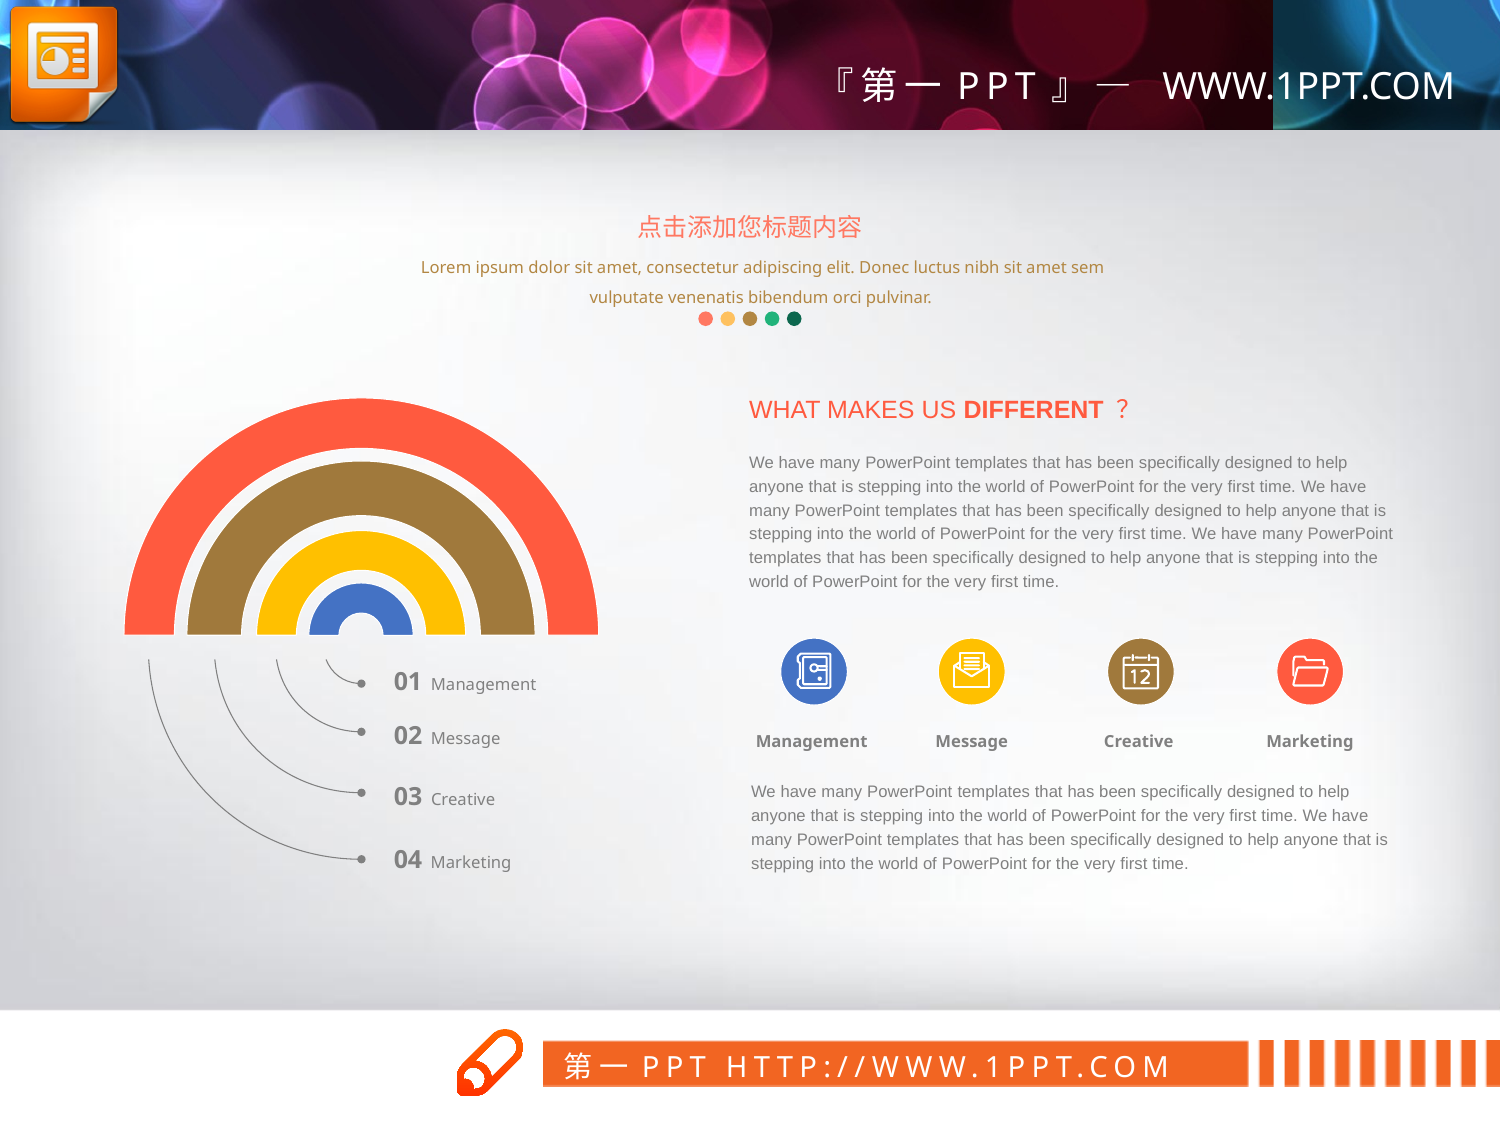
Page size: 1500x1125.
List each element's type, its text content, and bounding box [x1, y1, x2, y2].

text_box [954, 652, 990, 688]
text_box [780, 638, 848, 706]
text_box Lorem ipsum dolor sit amet, consectetur adipiscing elit. Donec luctus nibh sit amet sem vulputate venenatis bibendum orci pulvinar. [404, 239, 1122, 315]
text_box Marketing [1251, 723, 1369, 758]
picture [543, 1040, 1500, 1087]
text_box [1107, 638, 1175, 706]
text_box [325, 659, 366, 688]
picture [0, 0, 1500, 1012]
text_box WHAT MAKES US DIFFERENT ？ We have many PowerPoint templates that has been specifically designed to help anyone that is stepping into the world of PowerPoint for the very first time. We have many PowerPoint templates that has been specifically designed to help anyone that is stepping into the world of PowerPoint for the very first time. We have many PowerPoint templates that has been specifically designed to help anyone that is stepping into the world of PowerPoint for the very first time. [749, 387, 1399, 592]
text_box [256, 530, 466, 636]
text_box 03 Creative [379, 772, 515, 818]
text_box [308, 582, 414, 636]
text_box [1293, 656, 1328, 686]
text_box 04 Marketing [378, 836, 527, 881]
text_box [938, 638, 1006, 706]
text_box [148, 659, 366, 864]
text_box [276, 659, 366, 736]
text_box [1276, 638, 1344, 706]
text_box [797, 653, 831, 689]
text_box 02 Message [379, 712, 521, 758]
text_box Message [920, 723, 1023, 758]
text_box We have many PowerPoint templates that has been specifically designed to help anyone that is stepping into the world of PowerPoint for the very first time. We have many PowerPoint templates that has been specifically designed to help anyone that is stepping into the world of PowerPoint for the very first time. [751, 777, 1401, 873]
text_box [123, 397, 599, 636]
text_box Management [741, 723, 888, 758]
text_box Creative [1088, 723, 1193, 758]
text_box [214, 659, 366, 797]
text_box 01 Management [379, 658, 556, 703]
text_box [1123, 654, 1159, 689]
text_box 点击添加您标题内容 [622, 204, 878, 239]
text_box [186, 460, 536, 636]
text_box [698, 311, 802, 327]
